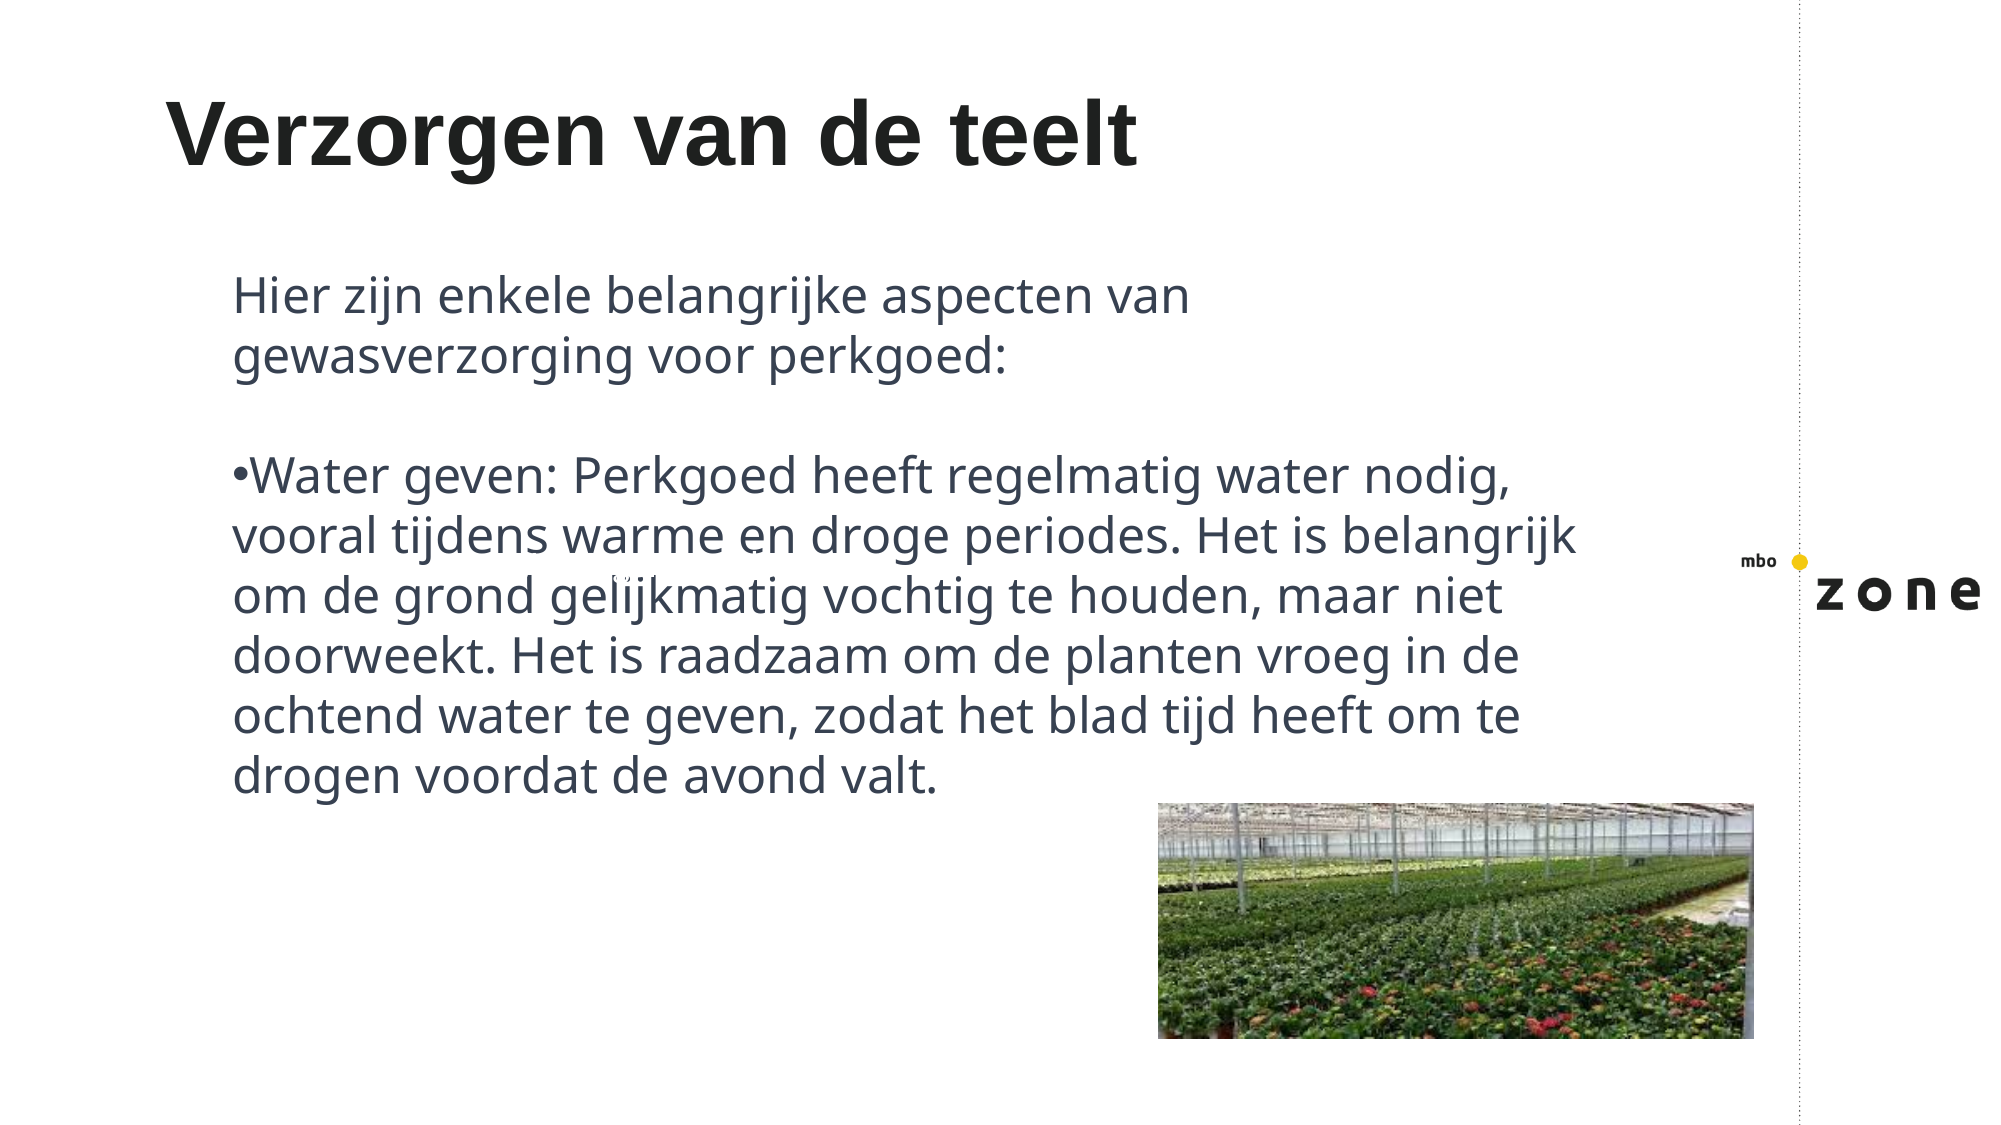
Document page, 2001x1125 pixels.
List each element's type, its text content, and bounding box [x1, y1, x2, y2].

text_box Verzorgen van de teelt [500, 532, 1501, 593]
picture [1158, 0, 2001, 1125]
title Verzorgen van de teelt [165, 86, 1648, 264]
list Hier zijn enkele belangrijke aspecten van gewasverzorging voor perkgoed: Water geven: Perkgoed heeft regelmatig water nodig, vooral tijdens warme en droge periodes. Het is belangrijk om de grond gelijkmatig vochtig te houden, maar niet doorweekt. Het is raadzaam om de planten vroeg in de ochtend water te geven, zodat het blad tijd heeft om te drogen voordat de avond valt. [232, 263, 1581, 978]
